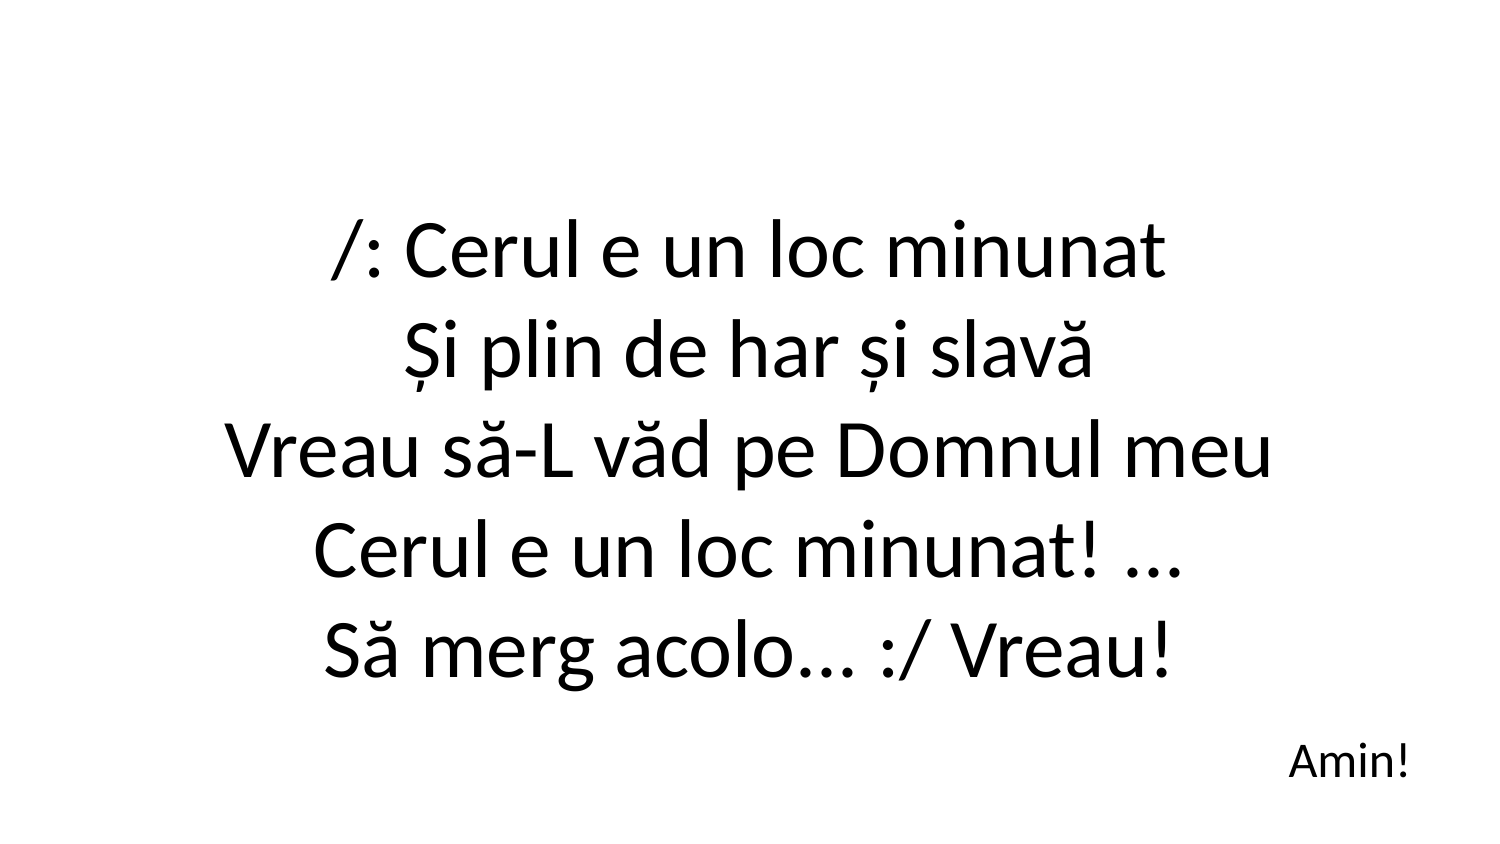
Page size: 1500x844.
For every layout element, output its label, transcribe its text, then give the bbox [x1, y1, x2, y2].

text_box /: Cerul e un loc minunat Și plin de har și slavă Vreau să-L văd pe Domnul meu Cerul e un loc minunat! ... Să merg acolo... :/ Vreau! [209, 142, 1291, 702]
text_box Amin! [1273, 674, 1427, 795]
